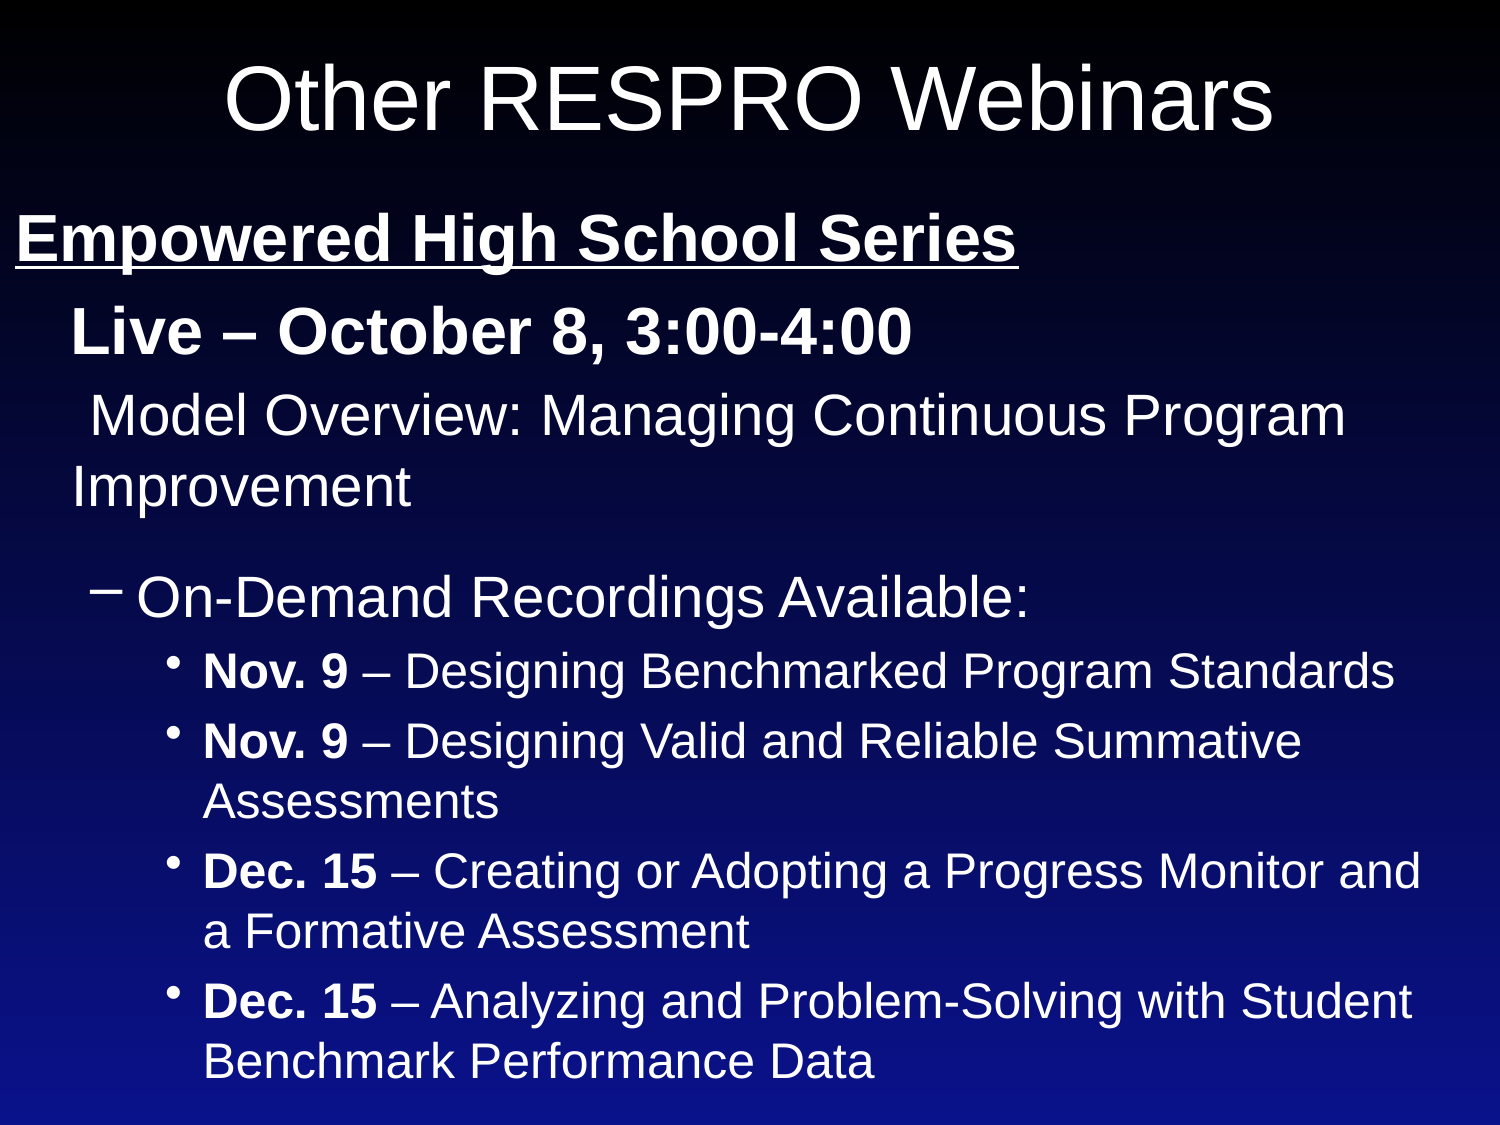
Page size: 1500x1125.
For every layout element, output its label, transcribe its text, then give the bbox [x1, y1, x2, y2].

title Other RESPRO Webinars [74, 0, 1426, 187]
list Empowered High School Series Live – October 8, 3:00-4:00 Model Overview: Managing Continuous Program Improvement On-Demand Recordings Available: Nov. 9 – Designing Benchmarked Program Standards Nov. 9 – Designing Valid and Reliable Summative Assessments Dec. 15 – Creating or Adopting a Progress Monitor and a Formative Assessment Dec. 15 – Analyzing and Problem-Solving with Student Benchmark Performance Data [0, 187, 1438, 931]
